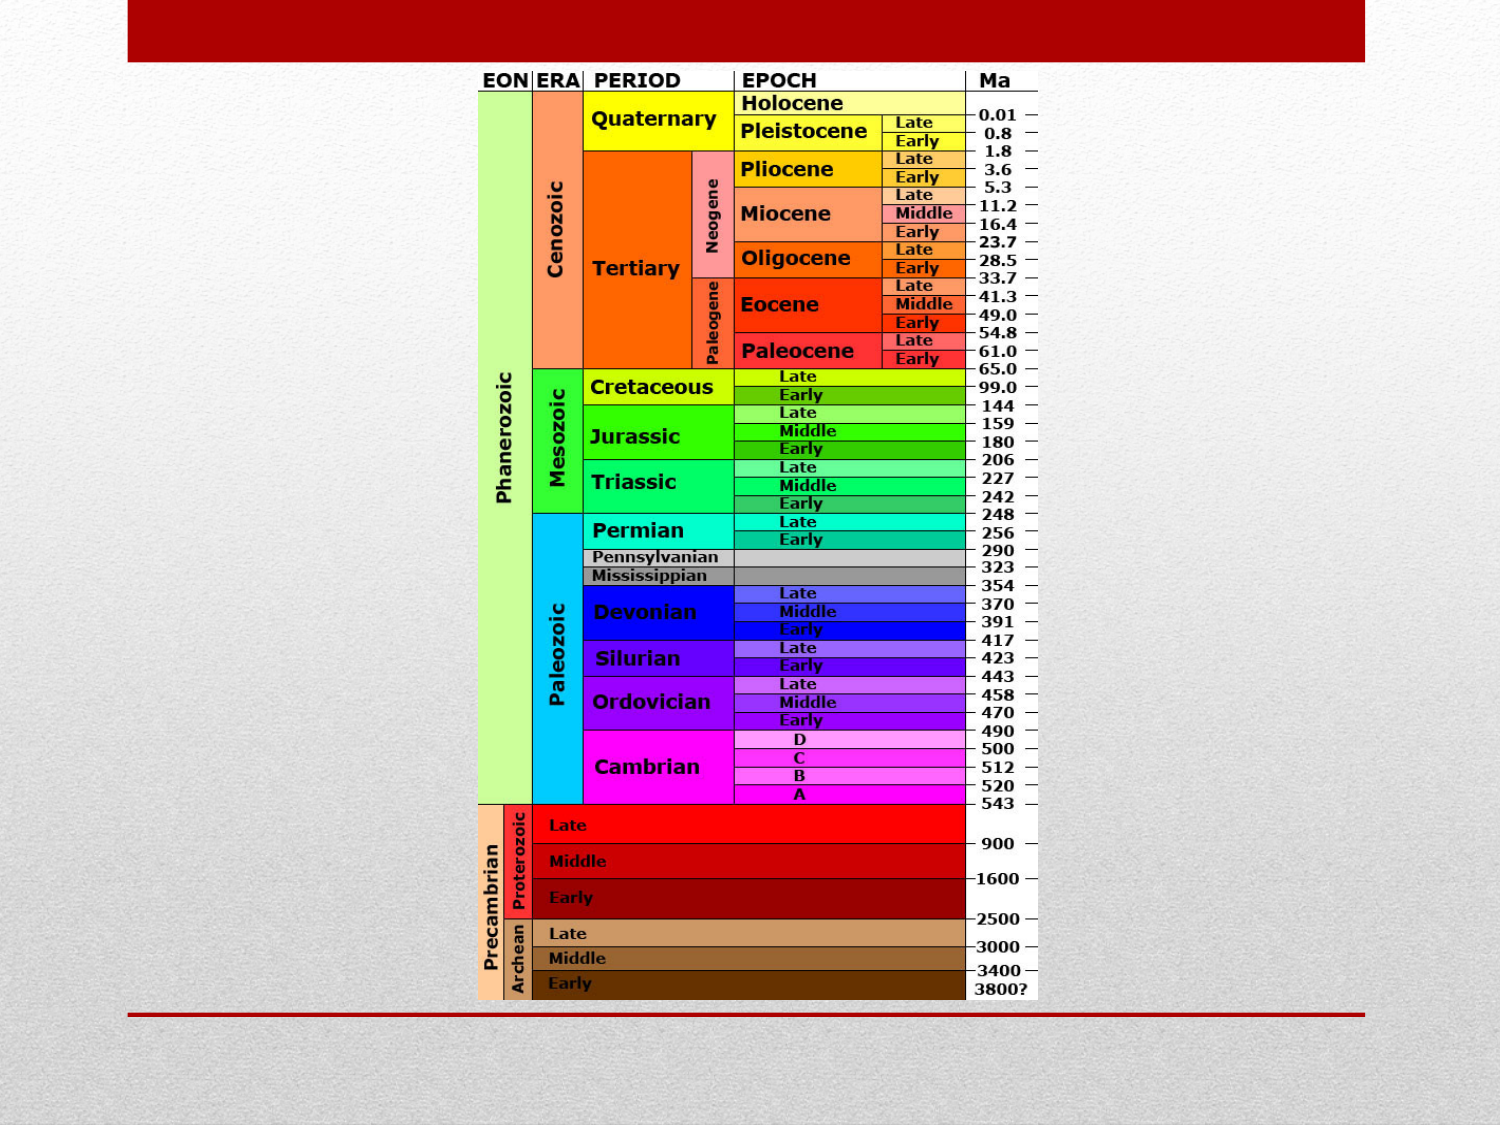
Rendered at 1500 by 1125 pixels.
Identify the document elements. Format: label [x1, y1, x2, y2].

picture [477, 70, 1039, 1001]
